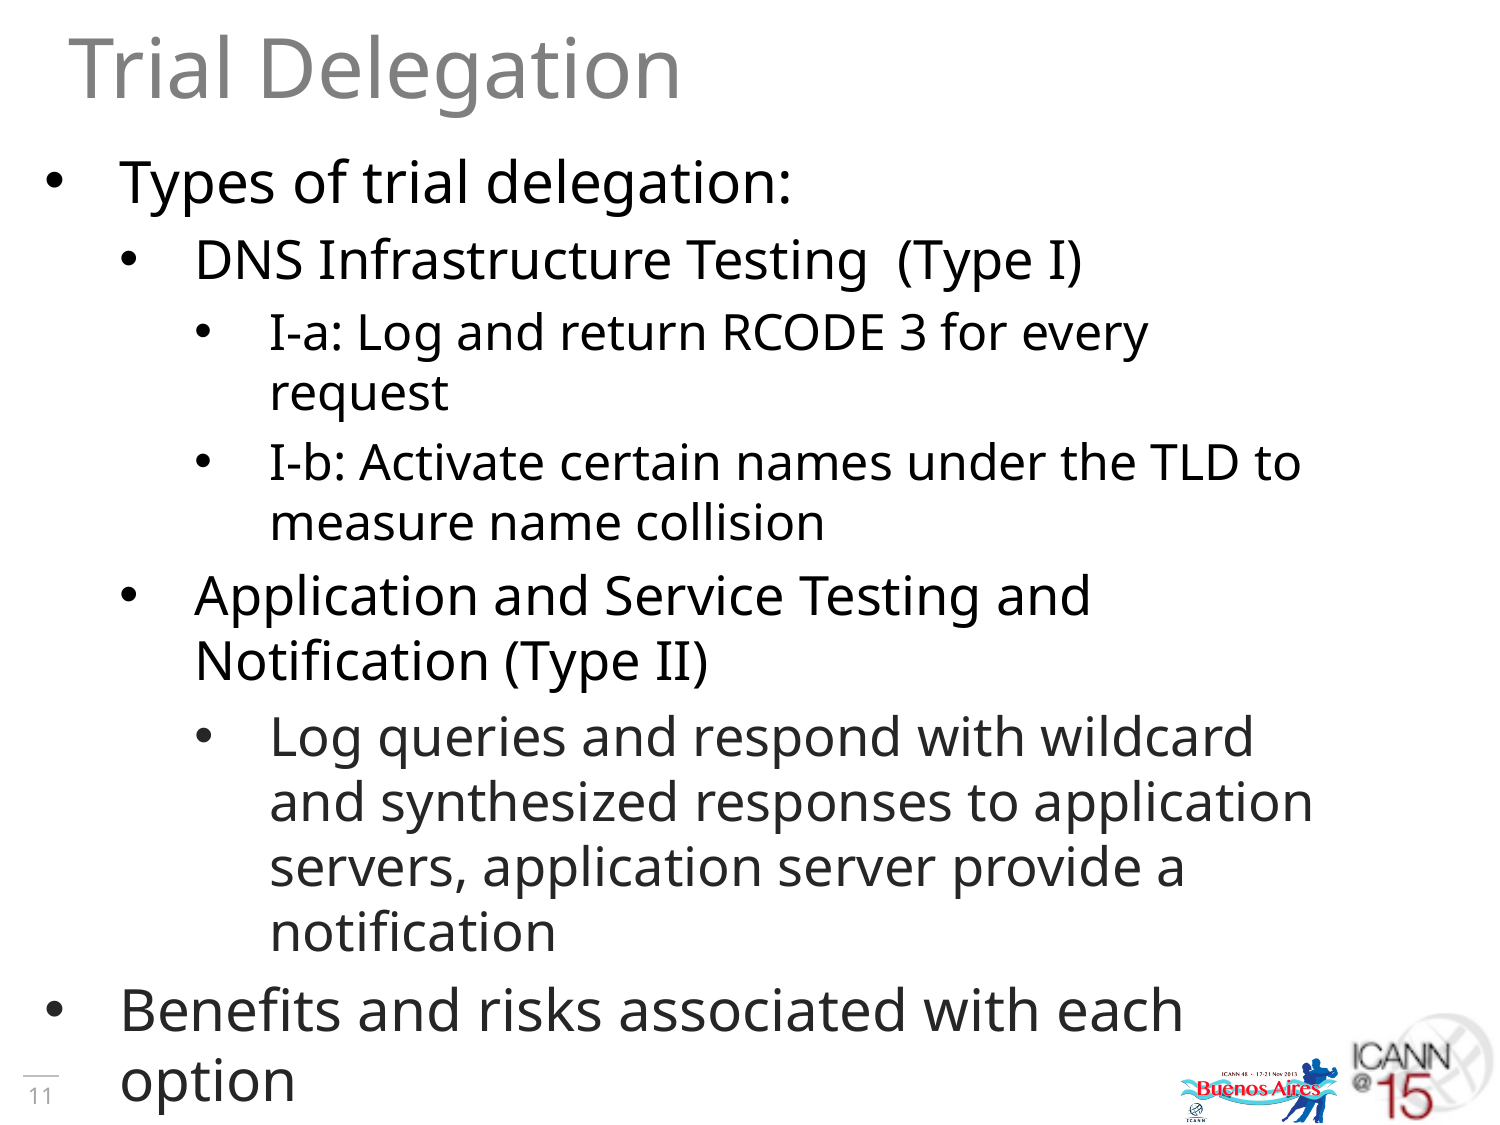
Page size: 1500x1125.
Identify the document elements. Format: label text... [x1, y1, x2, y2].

list Types of trial delegation: DNS Infrastructure Testing (Type I) I-a: Log and return RCODE 3 for every request I-b: Activate certain names under the TLD to measure name collision Application and Service Testing and Notification (Type II) Log queries and respond with wildcard and synthesized responses to application servers, application server provide a notification Benefits and risks associated with each option [29, 137, 1353, 1106]
title Trial Delegation [53, 7, 1424, 123]
picture [1178, 1013, 1500, 1125]
